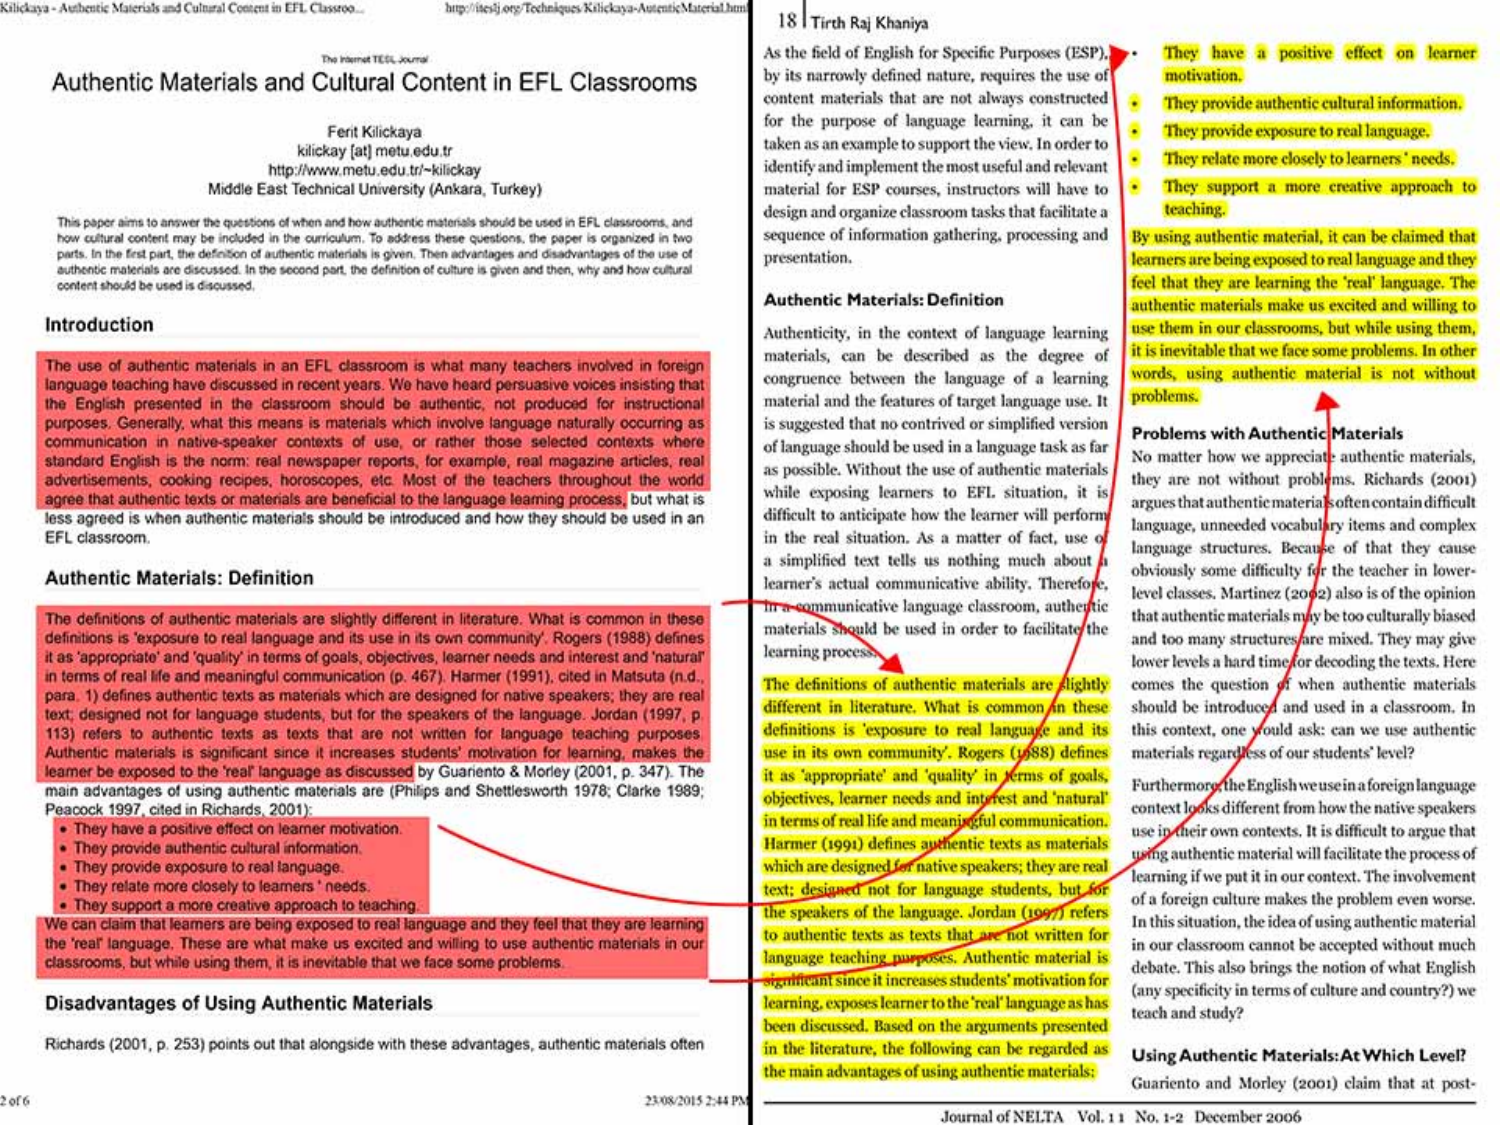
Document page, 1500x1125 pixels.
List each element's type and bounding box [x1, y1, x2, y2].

list [0, 0, 1500, 1125]
